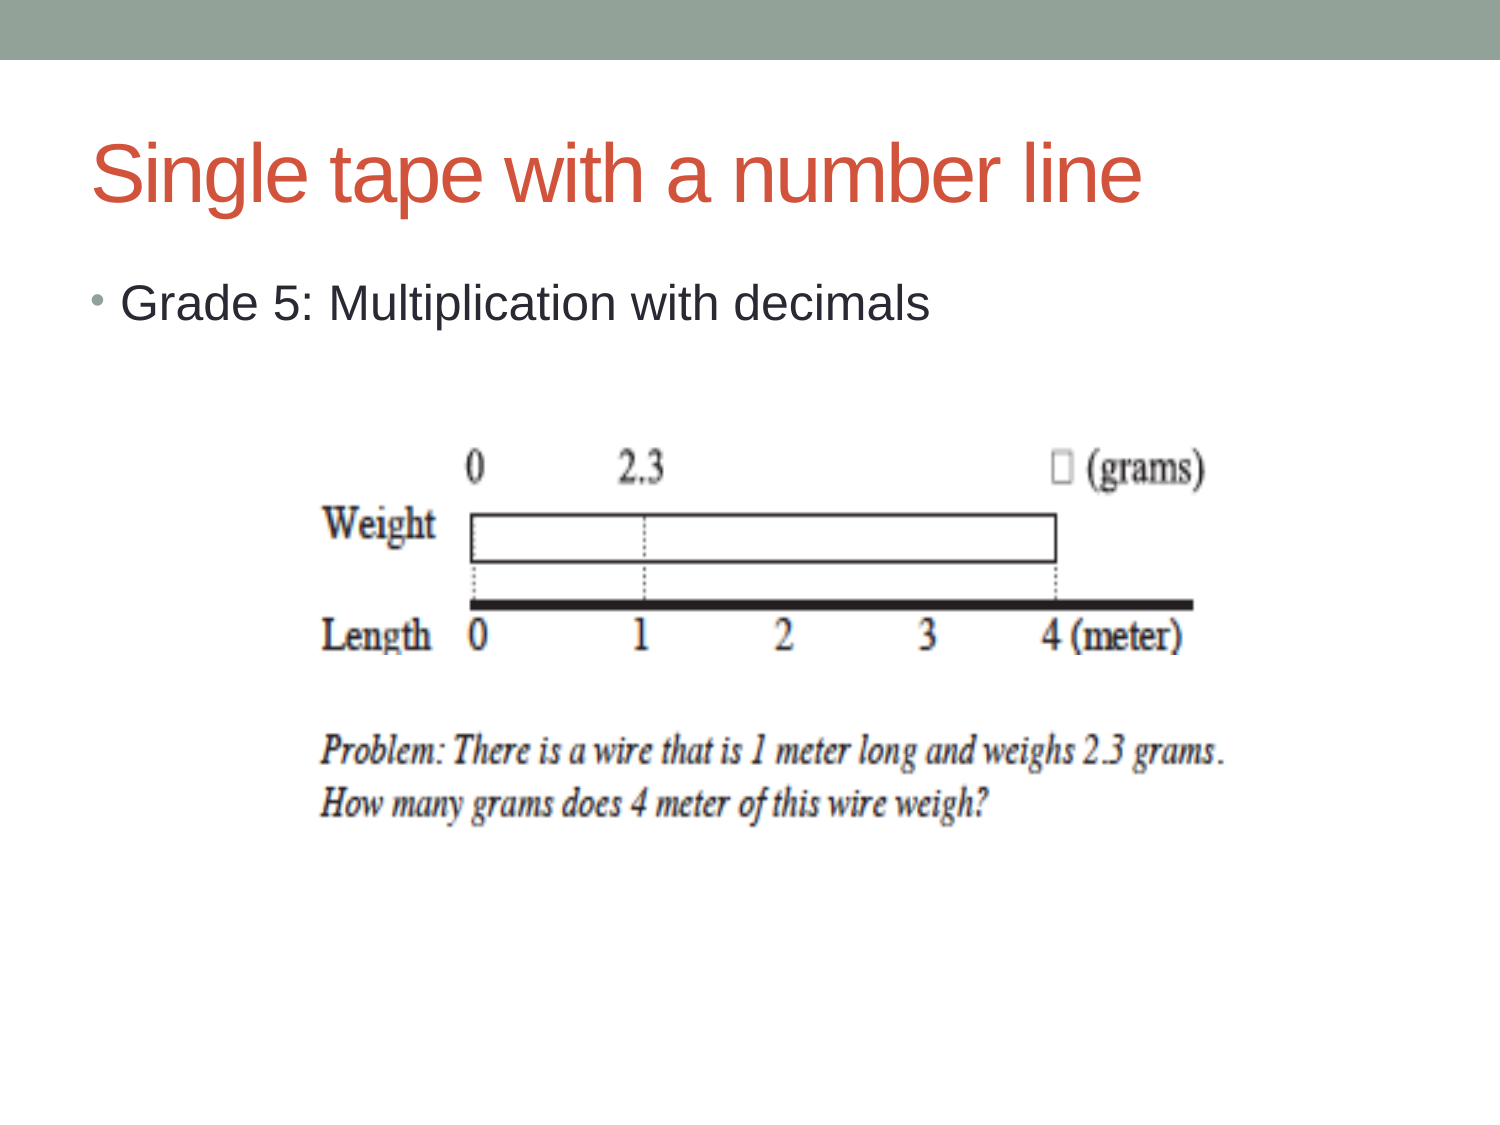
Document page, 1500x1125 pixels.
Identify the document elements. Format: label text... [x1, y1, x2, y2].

list Grade 5: Multiplication with decimals [75, 262, 1425, 1063]
title Single tape with a number line [75, 87, 1425, 250]
picture [312, 445, 1234, 655]
picture [312, 722, 1267, 854]
